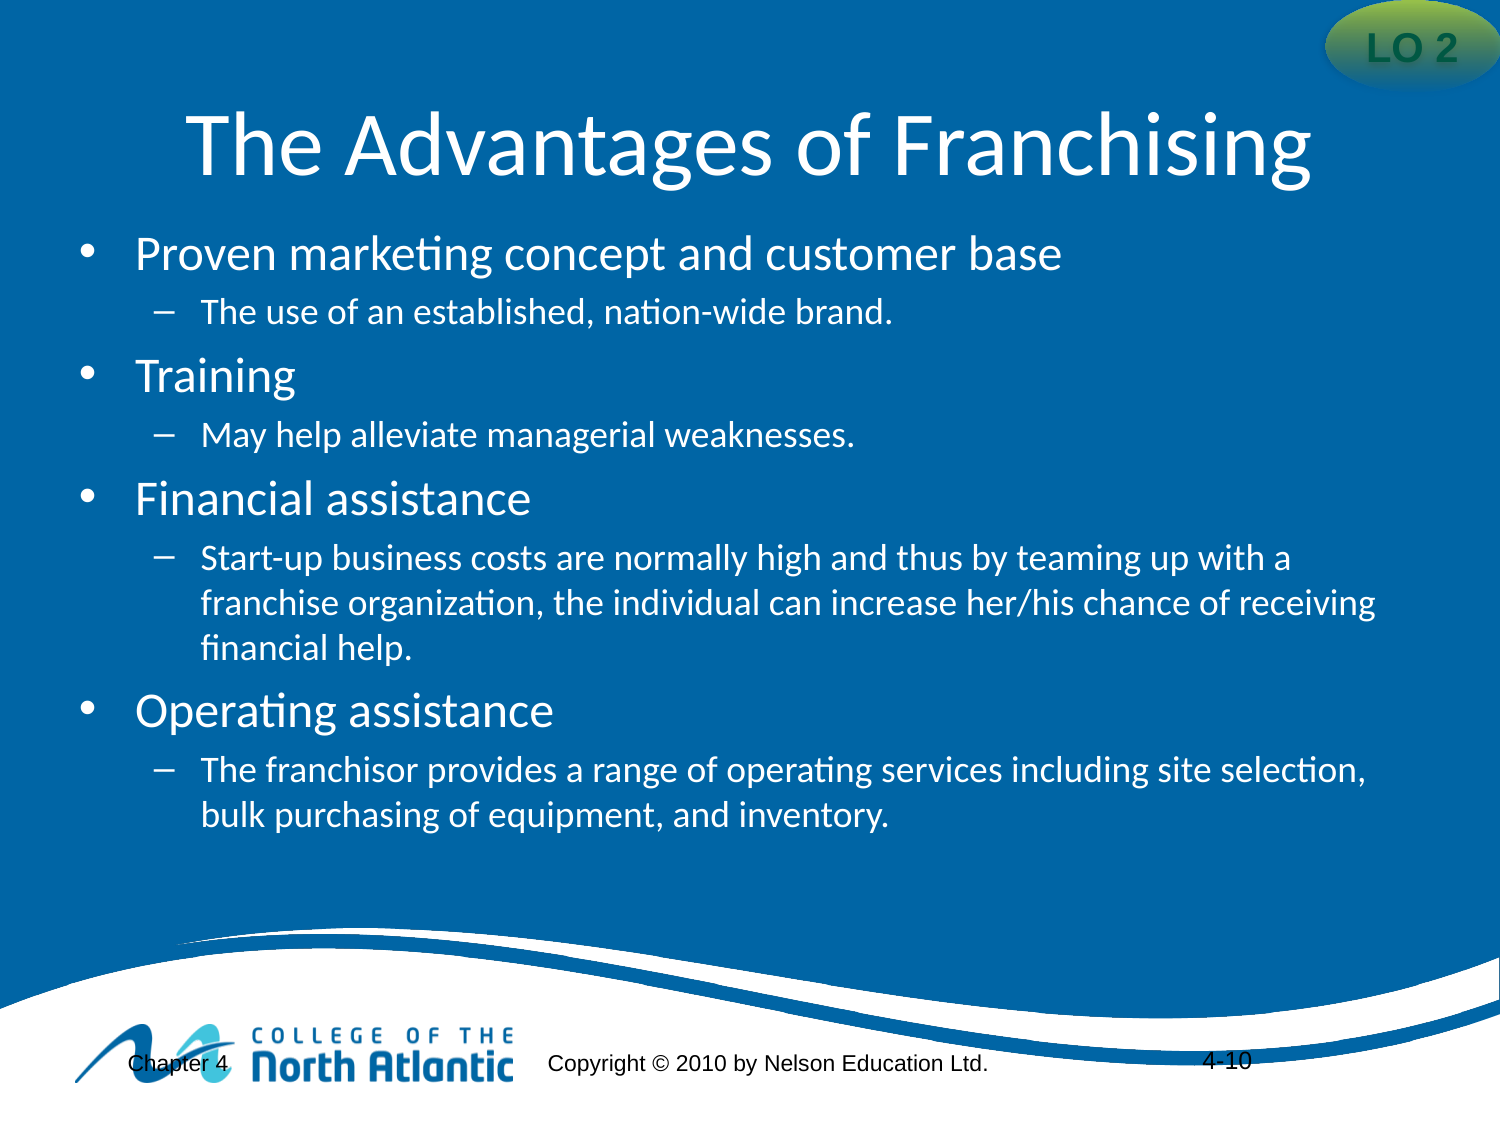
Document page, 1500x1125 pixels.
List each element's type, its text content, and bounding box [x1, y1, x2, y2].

picture [0, 928, 1500, 1125]
title The Advantages of Franchising [75, 45, 1425, 233]
slide_number 4-10 [1187, 1037, 1500, 1113]
list Proven marketing concept and customer base The use of an established, nation-wide brand. Training May help alleviate managerial weaknesses. Financial assistance Start-up business costs are normally high and thus by teaming up with a franchise organization, the individual can increase her/his chance of receiving financial help. Operating assistance The franchisor provides a range of operating services including site selection, bulk purchasing of equipment, and inventory. [63, 212, 1414, 850]
text_box LO 2 [1325, 0, 1500, 92]
